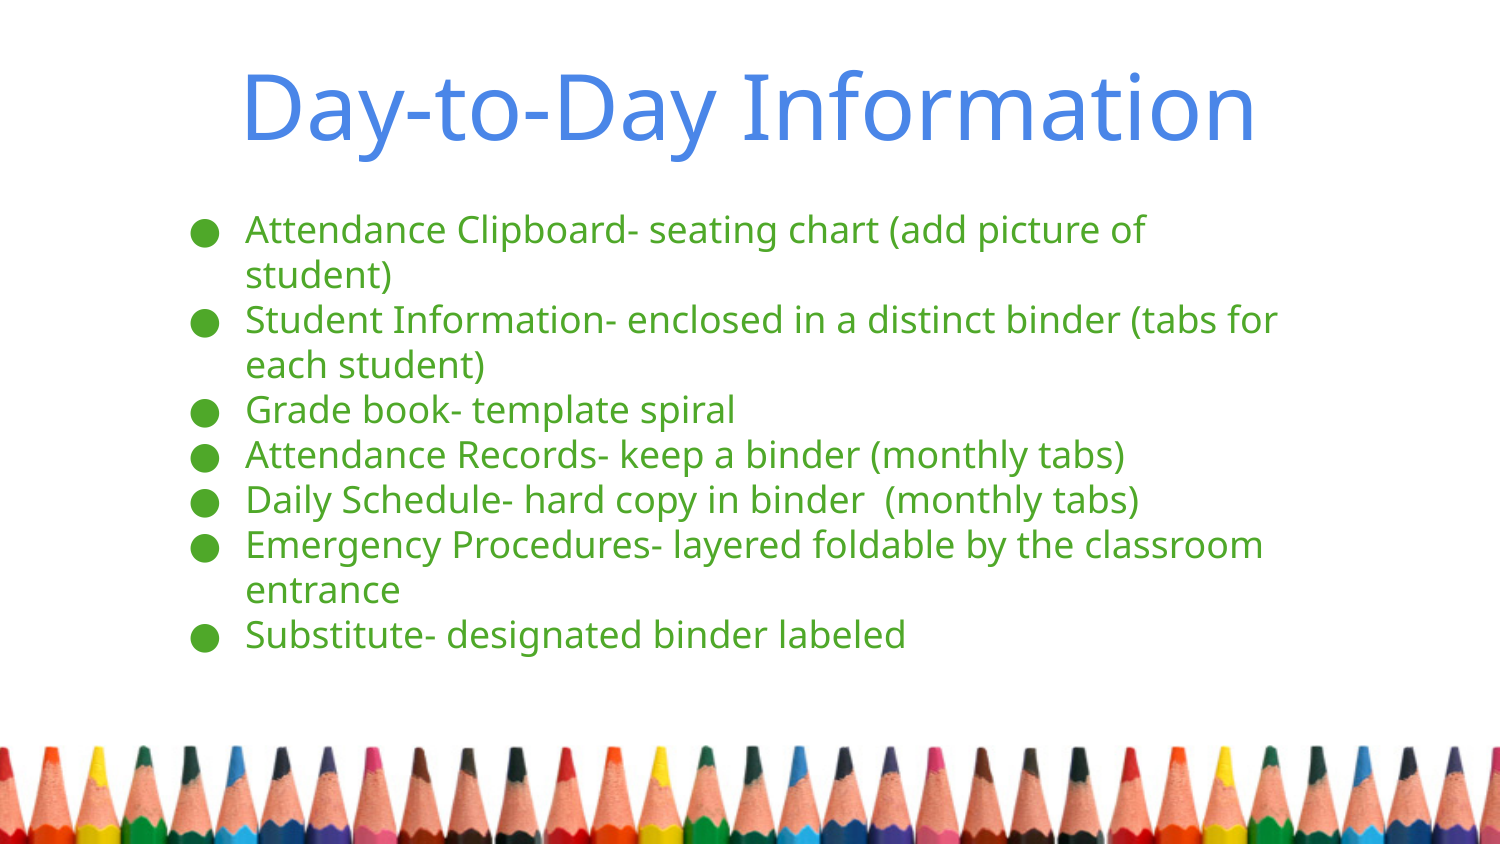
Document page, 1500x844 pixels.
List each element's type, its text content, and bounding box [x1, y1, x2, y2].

title Day-to-Day Information [75, 33, 1425, 175]
text_box Attendance Clipboard- seating chart (add picture of student) Student Information- enclosed in a distinct binder (tabs for each student) Grade book- template spiral Attendance Records- keep a binder (monthly tabs) Daily Schedule- hard copy in binder (monthly tabs) Emergency Procedures- layered foldable by the classroom entrance Substitute- designated binder labeled [155, 191, 1314, 695]
picture [0, 0, 1500, 844]
